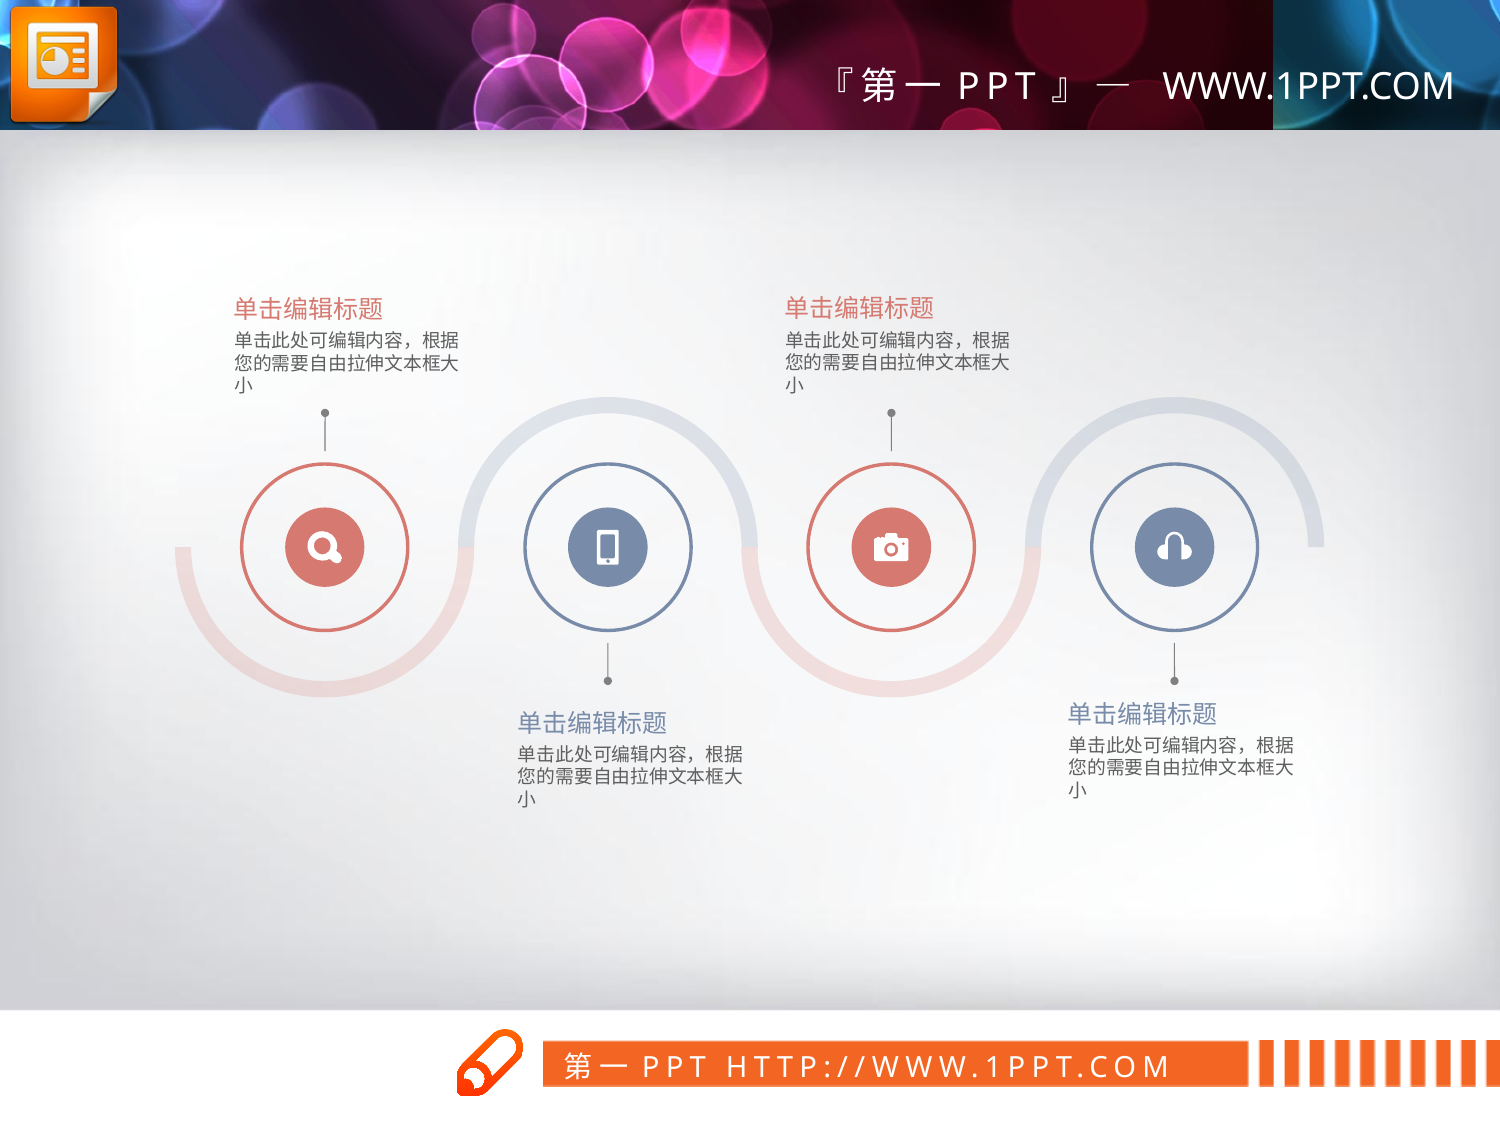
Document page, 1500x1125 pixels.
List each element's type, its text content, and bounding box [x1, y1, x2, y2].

text_box [1170, 642, 1179, 686]
text_box [1134, 507, 1215, 587]
text_box [603, 642, 612, 686]
text_box [851, 507, 932, 587]
text_box [807, 463, 975, 631]
text_box [567, 507, 648, 587]
text_box 单击此处可编辑内容，根据您的需要自由拉伸文本框大小 [1068, 733, 1301, 802]
text_box [1091, 463, 1258, 631]
text_box [596, 529, 619, 565]
text_box [320, 408, 330, 452]
text_box [1025, 397, 1325, 548]
text_box 单击编辑标题 [784, 292, 1025, 323]
text_box [1157, 531, 1192, 560]
text_box 单击编辑标题 [517, 707, 758, 738]
text_box [525, 463, 692, 631]
text_box 单击编辑标题 [1068, 698, 1309, 729]
picture [543, 1040, 1500, 1087]
picture [0, 0, 1500, 1012]
text_box [887, 408, 896, 452]
text_box 单击此处可编辑内容，根据您的需要自由拉伸文本框大小 [517, 742, 751, 810]
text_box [873, 532, 909, 562]
text_box 单击此处可编辑内容，根据您的需要自由拉伸文本框大小 [234, 328, 467, 397]
text_box [741, 547, 1042, 698]
text_box [458, 397, 758, 548]
text_box [307, 531, 342, 564]
text_box 单击编辑标题 [233, 293, 475, 324]
text_box [285, 507, 365, 587]
text_box [174, 547, 475, 698]
text_box [241, 463, 408, 631]
text_box 单击此处可编辑内容，根据您的需要自由拉伸文本框大小 [785, 328, 1018, 396]
